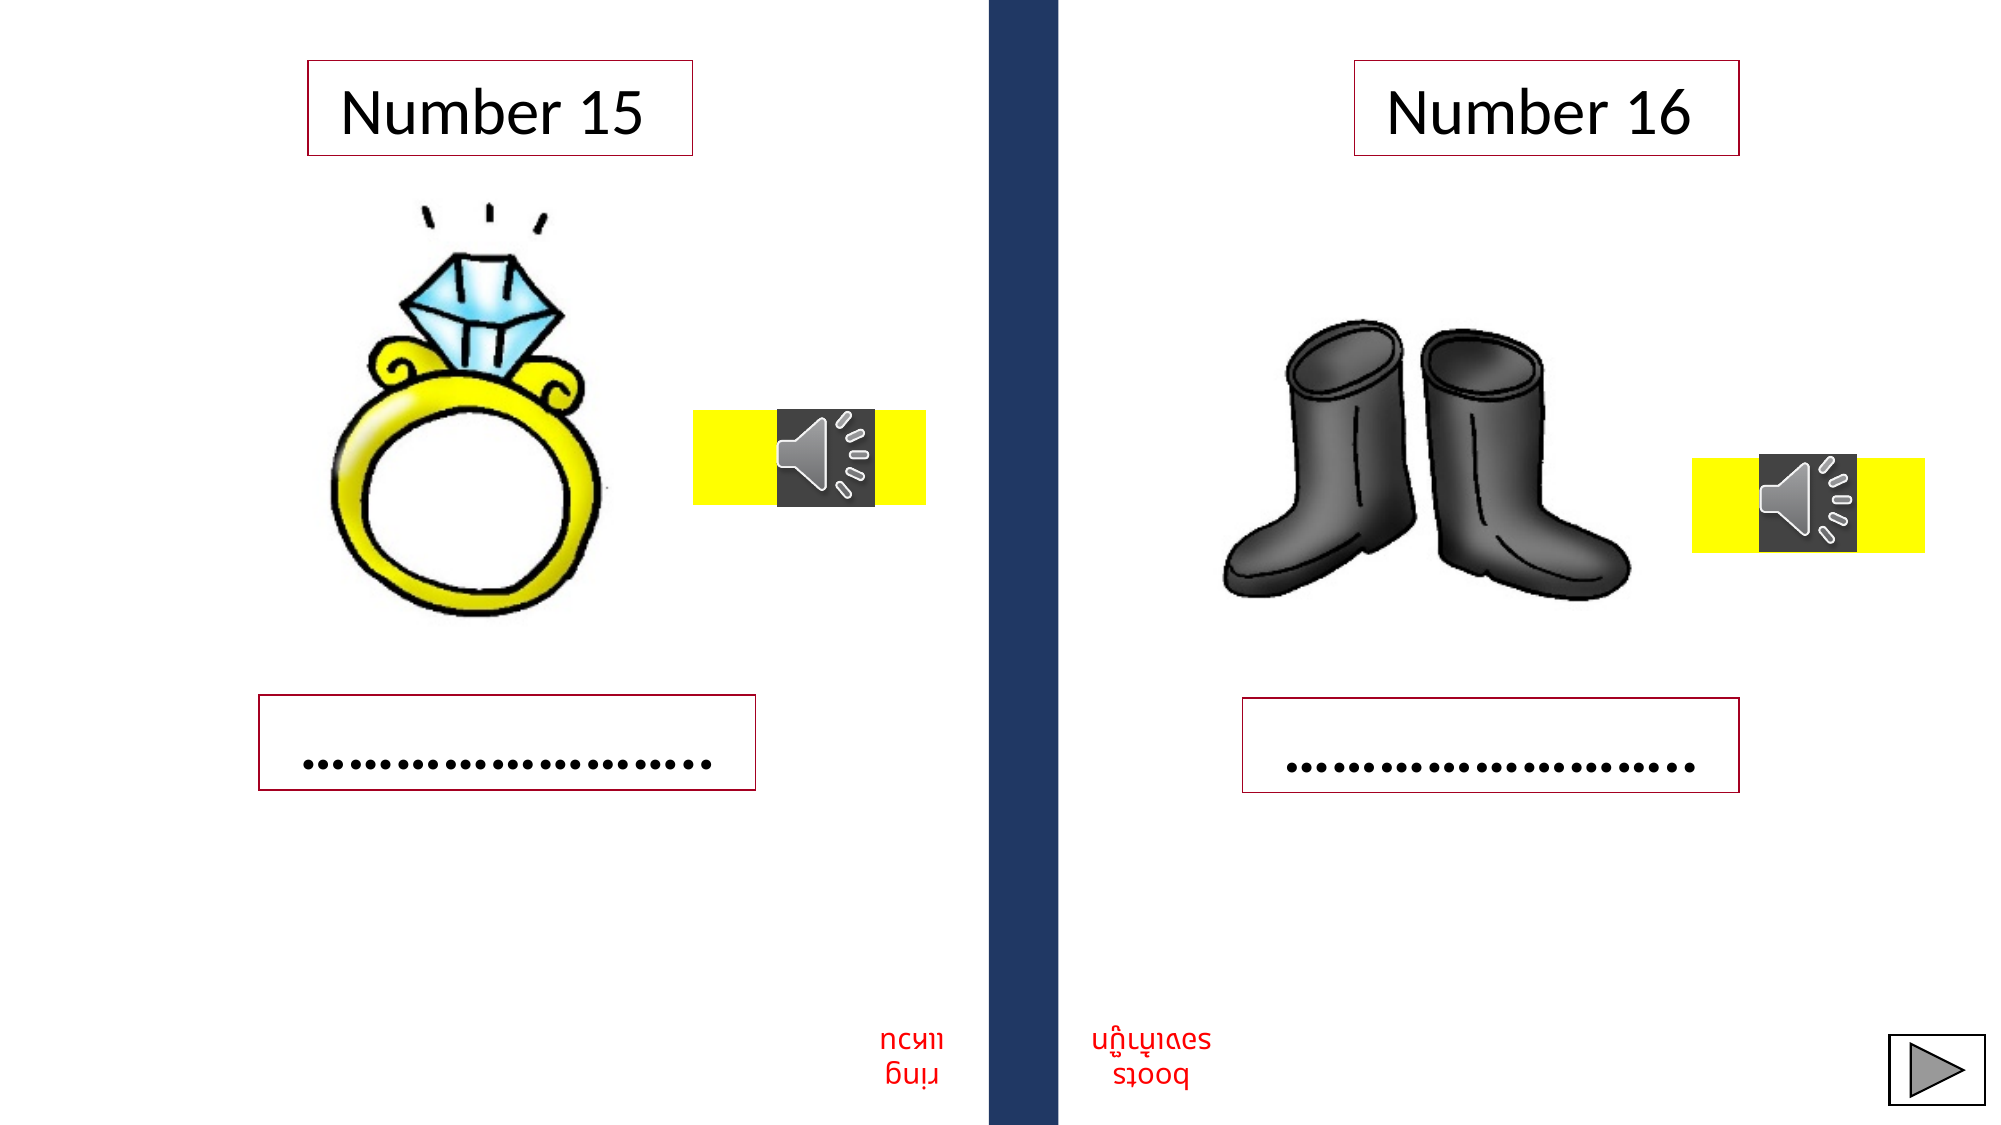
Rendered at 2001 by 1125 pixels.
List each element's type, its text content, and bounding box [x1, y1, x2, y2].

picture [1197, 305, 1651, 611]
text_box ring แหวน [849, 1020, 975, 1106]
table_header [1692, 458, 1758, 553]
text_box …………………….. [1242, 697, 1739, 793]
table_header [876, 410, 926, 505]
picture [285, 185, 653, 635]
text_box [988, 0, 1059, 1125]
table_header [693, 410, 775, 505]
text_box [1888, 1034, 1986, 1106]
text_box Number 16 [1354, 60, 1739, 156]
text_box Number 15 [308, 60, 693, 156]
text_box boots รองเท้าบู๊ท [1060, 1020, 1243, 1106]
text_box …………………….. [259, 695, 756, 790]
picture [775, 407, 876, 508]
picture [1758, 452, 1859, 553]
table_header [1859, 458, 1925, 553]
